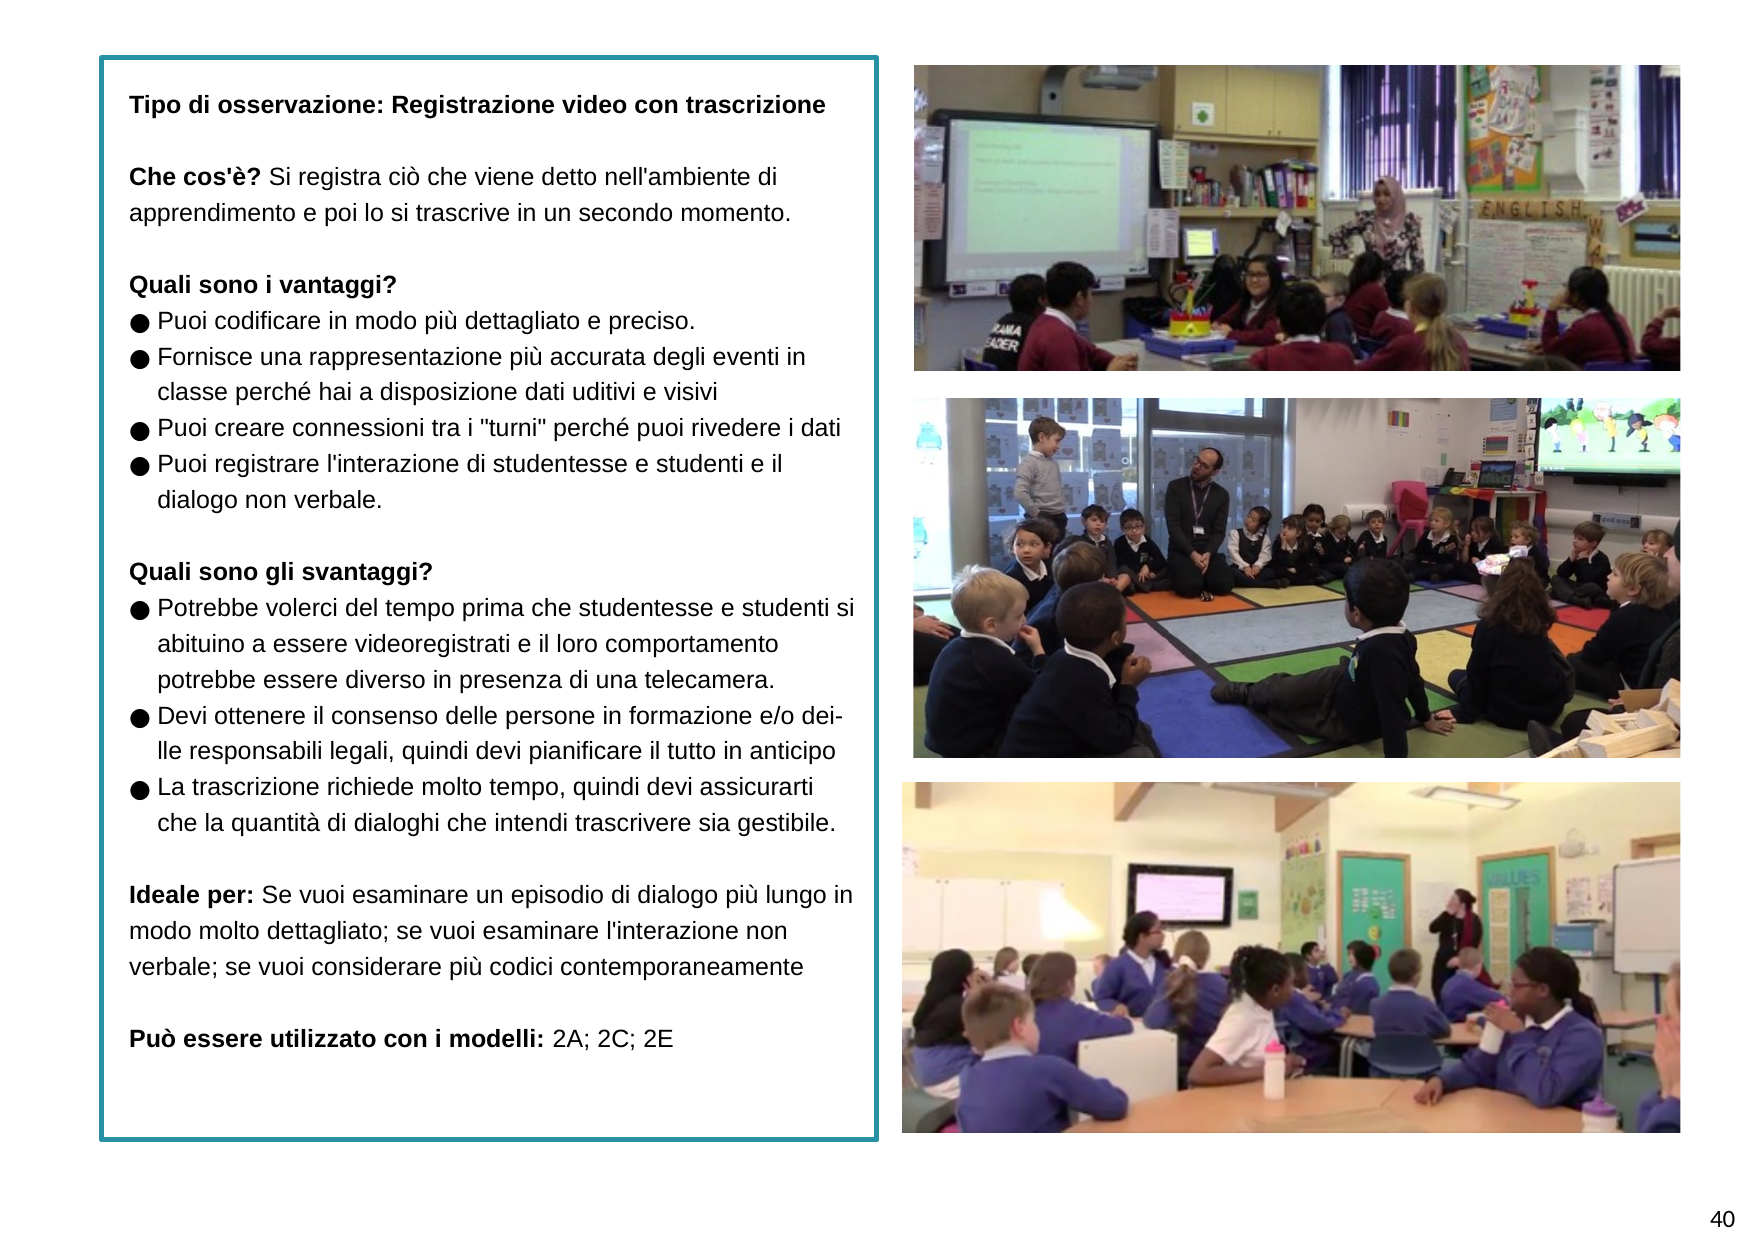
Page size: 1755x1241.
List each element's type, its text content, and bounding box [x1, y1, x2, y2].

text_box [902, 782, 1681, 1133]
text_box 40 [1695, 1195, 1752, 1241]
text_box Tipo di osservazione: Registrazione video con trascrizione Che cos'è? Si registra ciò che viene detto nell'ambiente di apprendimento e poi lo si trascrive in un secondo momento. Quali sono i vantaggi? Puoi codificare in modo più dettagliato e preciso. Fornisce una rappresentazione più accurata degli eventi in classe perché hai a disposizione dati uditivi e visivi Puoi creare connessioni tra i "turni" perché puoi rivedere i dati Puoi registrare l'interazione di studentesse e studenti e il dialogo non verbale. Quali sono gli svantaggi? Potrebbe volerci del tempo prima che studentesse e studenti si abituino a essere videoregistrati e il loro comportamento potrebbe essere diverso in presenza di una telecamera. Devi ottenere il consenso delle persone in formazione e/o dei-lle responsabili legali, quindi devi pianificare il tutto in anticipo La trascrizione richiede molto tempo, quindi devi assicurarti che la quantità di dialoghi che intendi trascrivere sia gestibile. Ideale per: Se vuoi esaminare un episodio di dialogo più lungo in modo molto dettagliato; se vuoi esaminare l'interazione non verbale; se vuoi considerare più codici contemporaneamente Può essere utilizzato con i modelli: 2A; 2C; 2E [127, 82, 860, 1053]
text_box [101, 57, 877, 1140]
text_box [914, 65, 1681, 371]
text_box [913, 398, 1681, 758]
